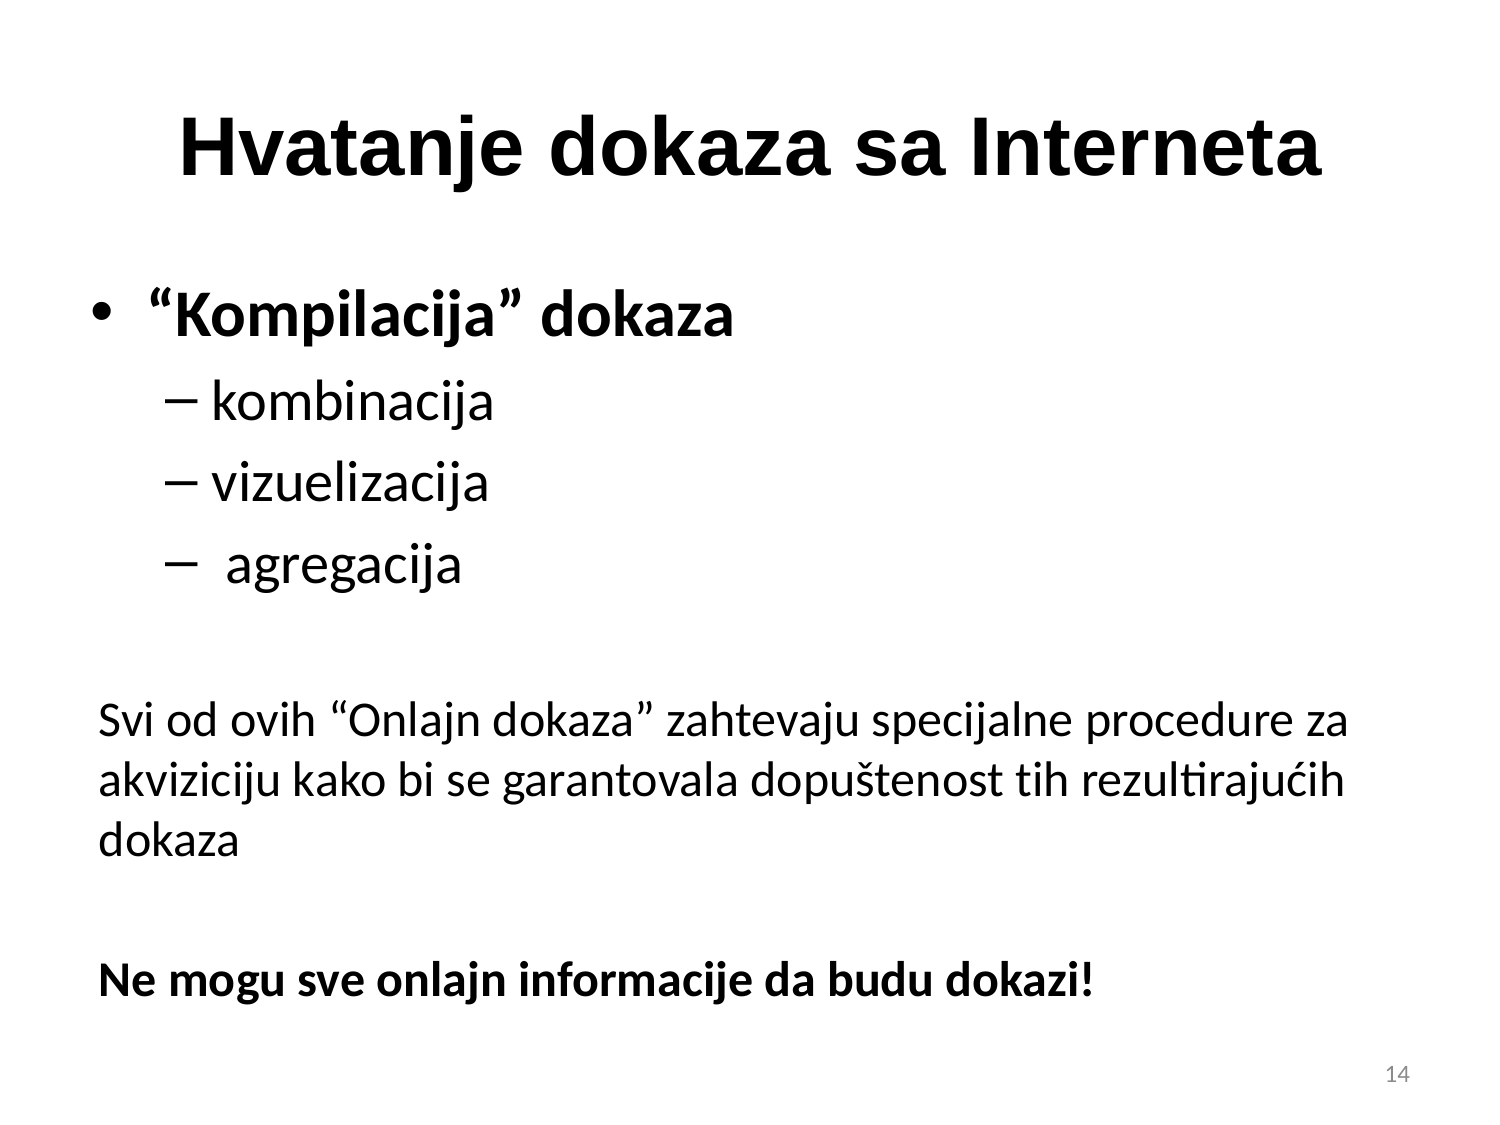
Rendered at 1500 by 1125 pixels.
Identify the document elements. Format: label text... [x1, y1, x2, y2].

list “Kompilacija” dokaza kombinacija vizuelizacija agregacija Svi od ovih “Onlajn dokaza” zahtevaju specijalne procedure za akviziciju kako bi se garantovala dopuštenost tih rezultirajućih dokaza Ne mogu sve onlajn informacije da budu dokazi! [74, 262, 1426, 1006]
slide_number 14 [1074, 1042, 1425, 1103]
text_box Hvatanje dokaza sa Interneta [74, 48, 1425, 236]
